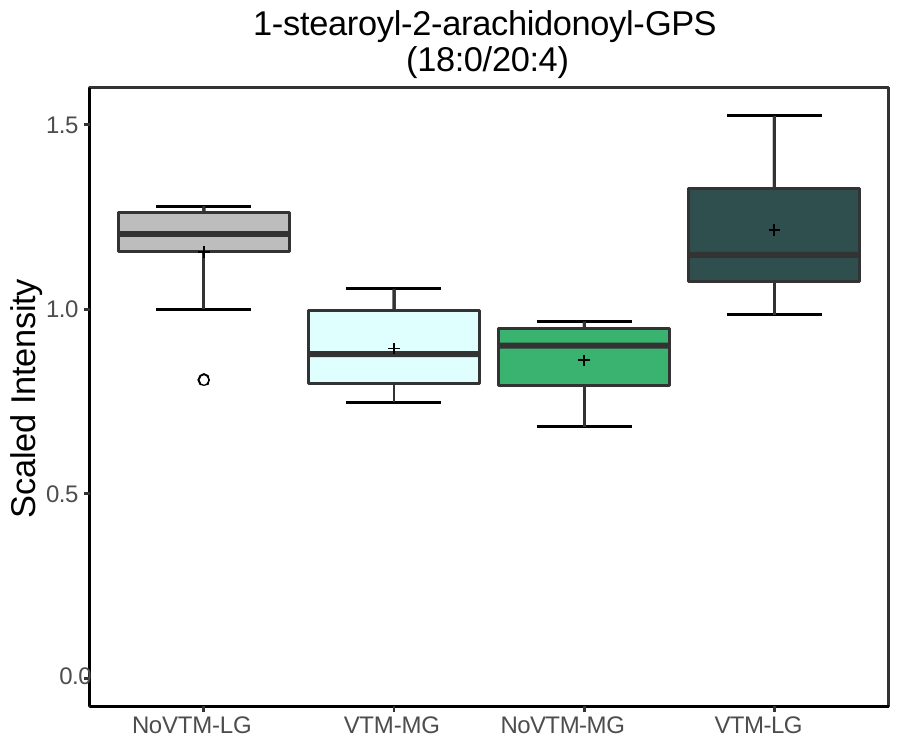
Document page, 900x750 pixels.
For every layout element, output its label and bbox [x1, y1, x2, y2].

slide_number [130, 713, 257, 750]
text_box [44, 107, 82, 138]
title [130, 0, 770, 86]
text_box [83, 86, 891, 738]
footer [57, 661, 95, 750]
text_box [1, 274, 82, 521]
